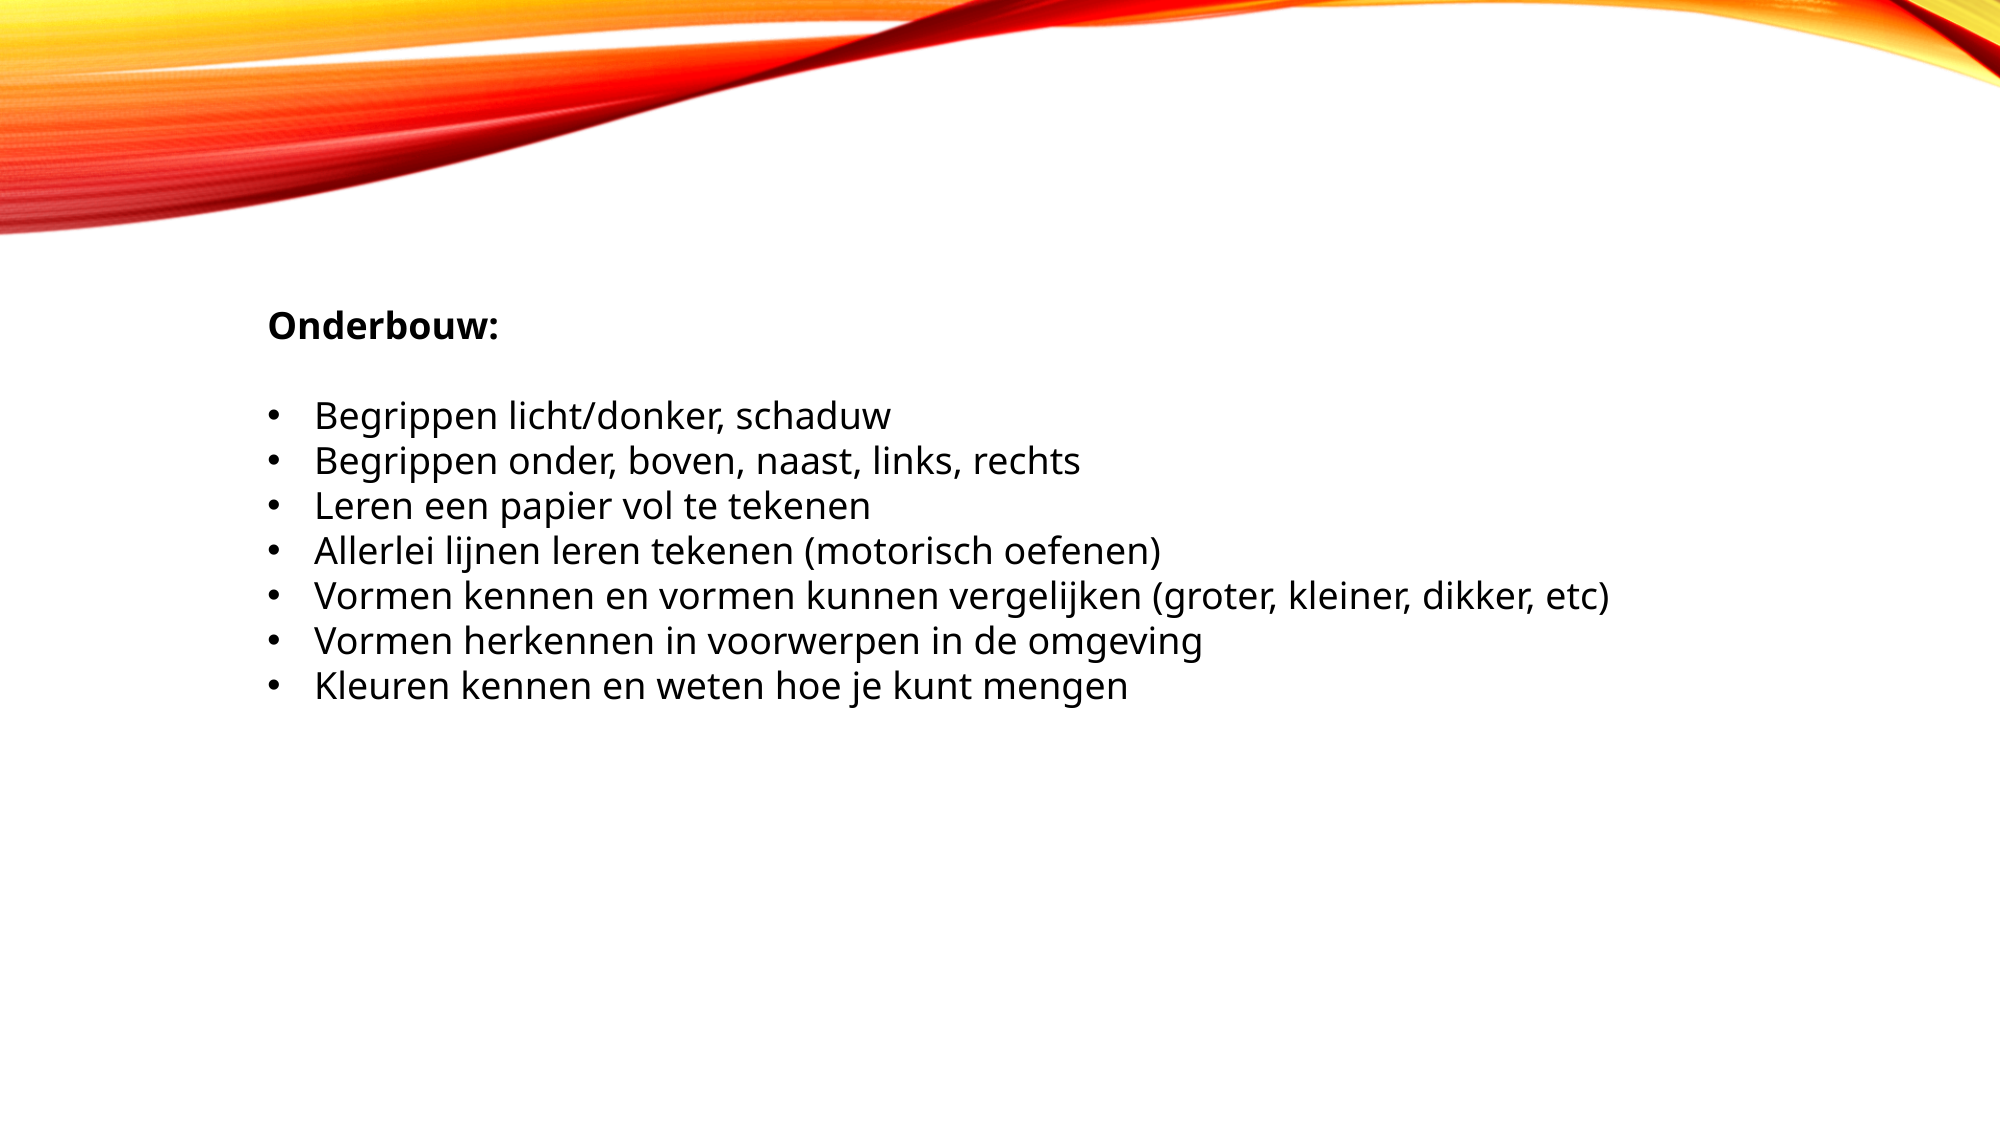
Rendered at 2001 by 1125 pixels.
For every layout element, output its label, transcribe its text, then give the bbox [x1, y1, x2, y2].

picture [0, 0, 2000, 237]
text_box Onderbouw: Begrippen licht/donker, schaduw Begrippen onder, boven, naast, links, rechts Leren een papier vol te tekenen Allerlei lijnen leren tekenen (motorisch oefenen) Vormen kennen en vormen kunnen vergelijken (groter, kleiner, dikker, etc) Vormen herkennen in voorwerpen in de omgeving Kleuren kennen en weten hoe je kunt mengen [252, 294, 1626, 760]
